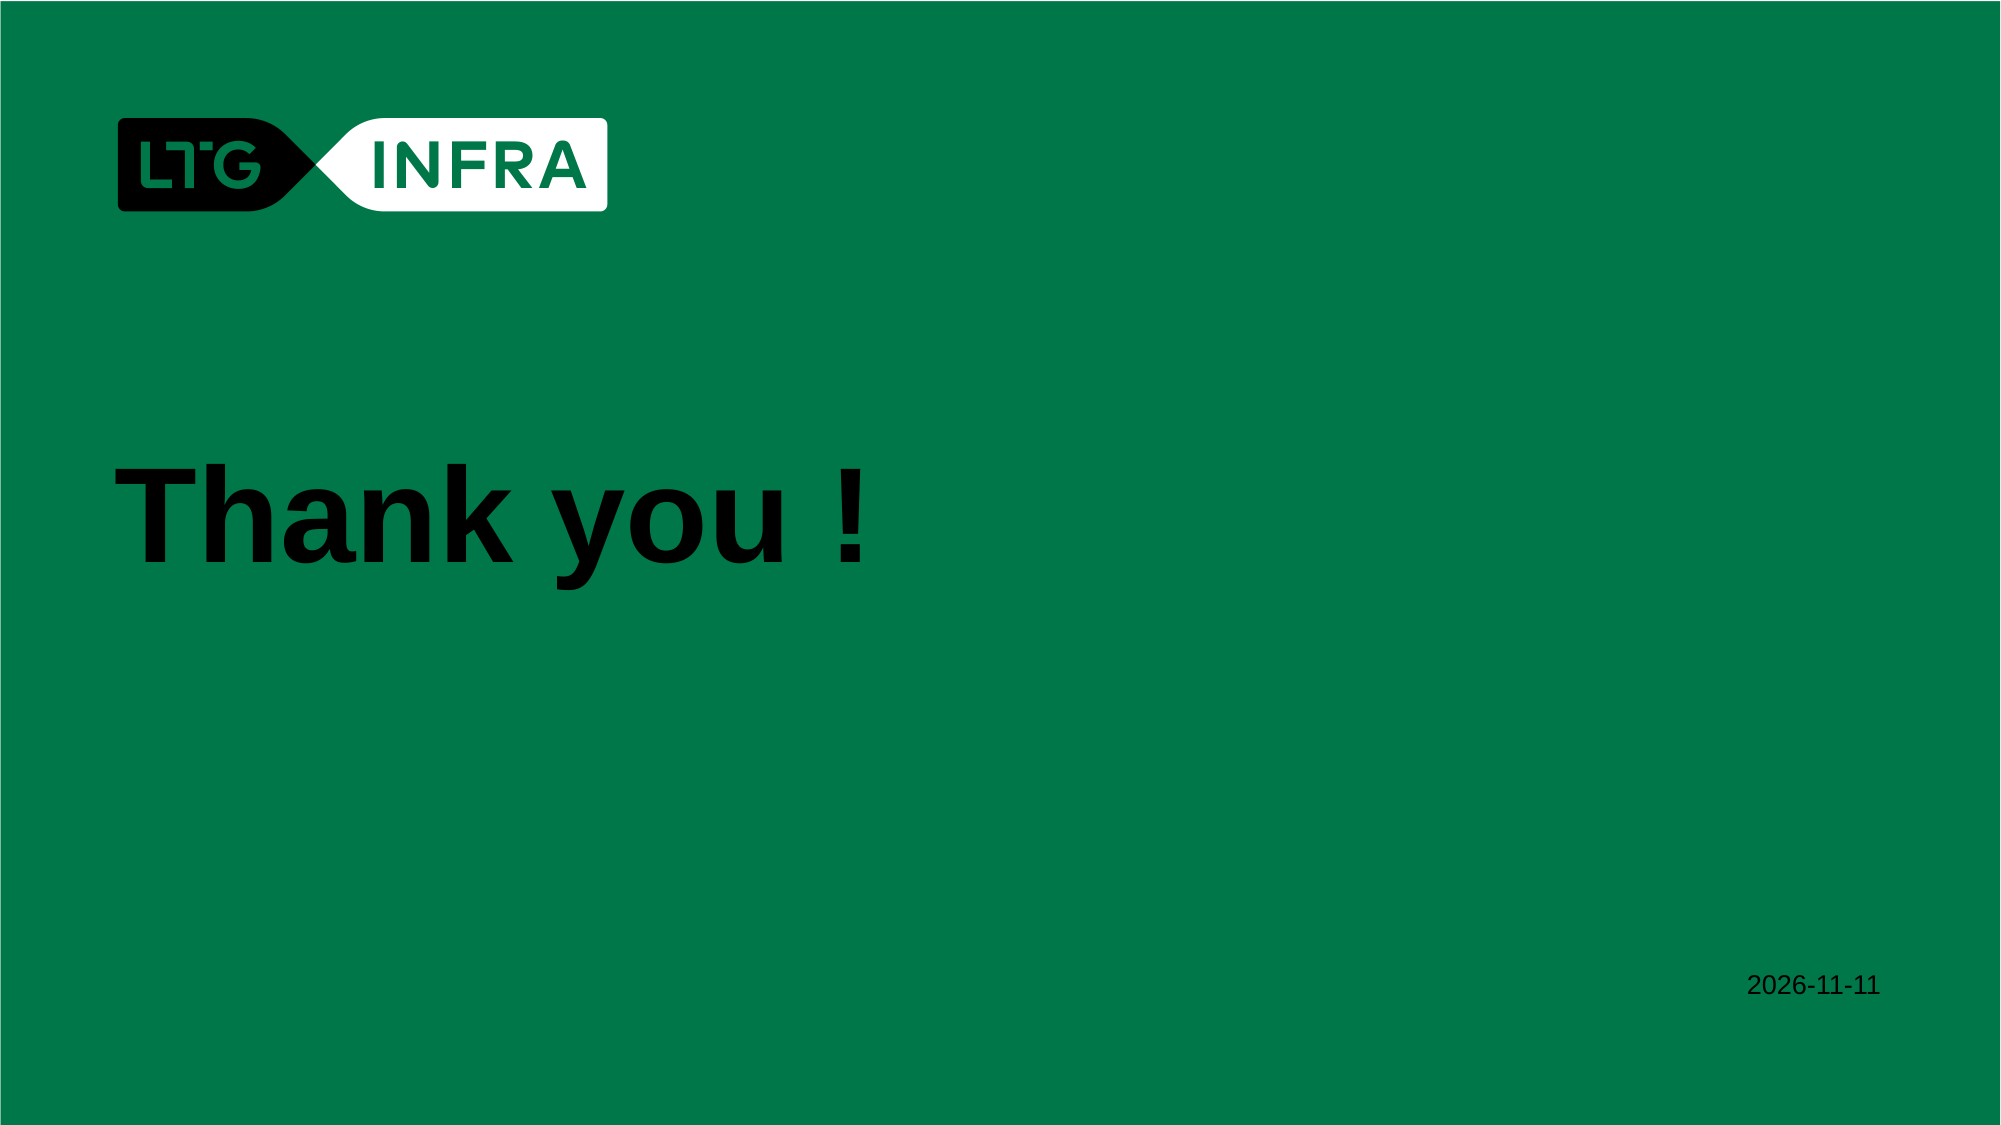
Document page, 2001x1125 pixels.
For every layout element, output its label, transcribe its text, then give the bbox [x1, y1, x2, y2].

list Thank you ! [99, 438, 1110, 774]
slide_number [1445, 953, 1896, 1014]
picture [0, 0, 2001, 1125]
